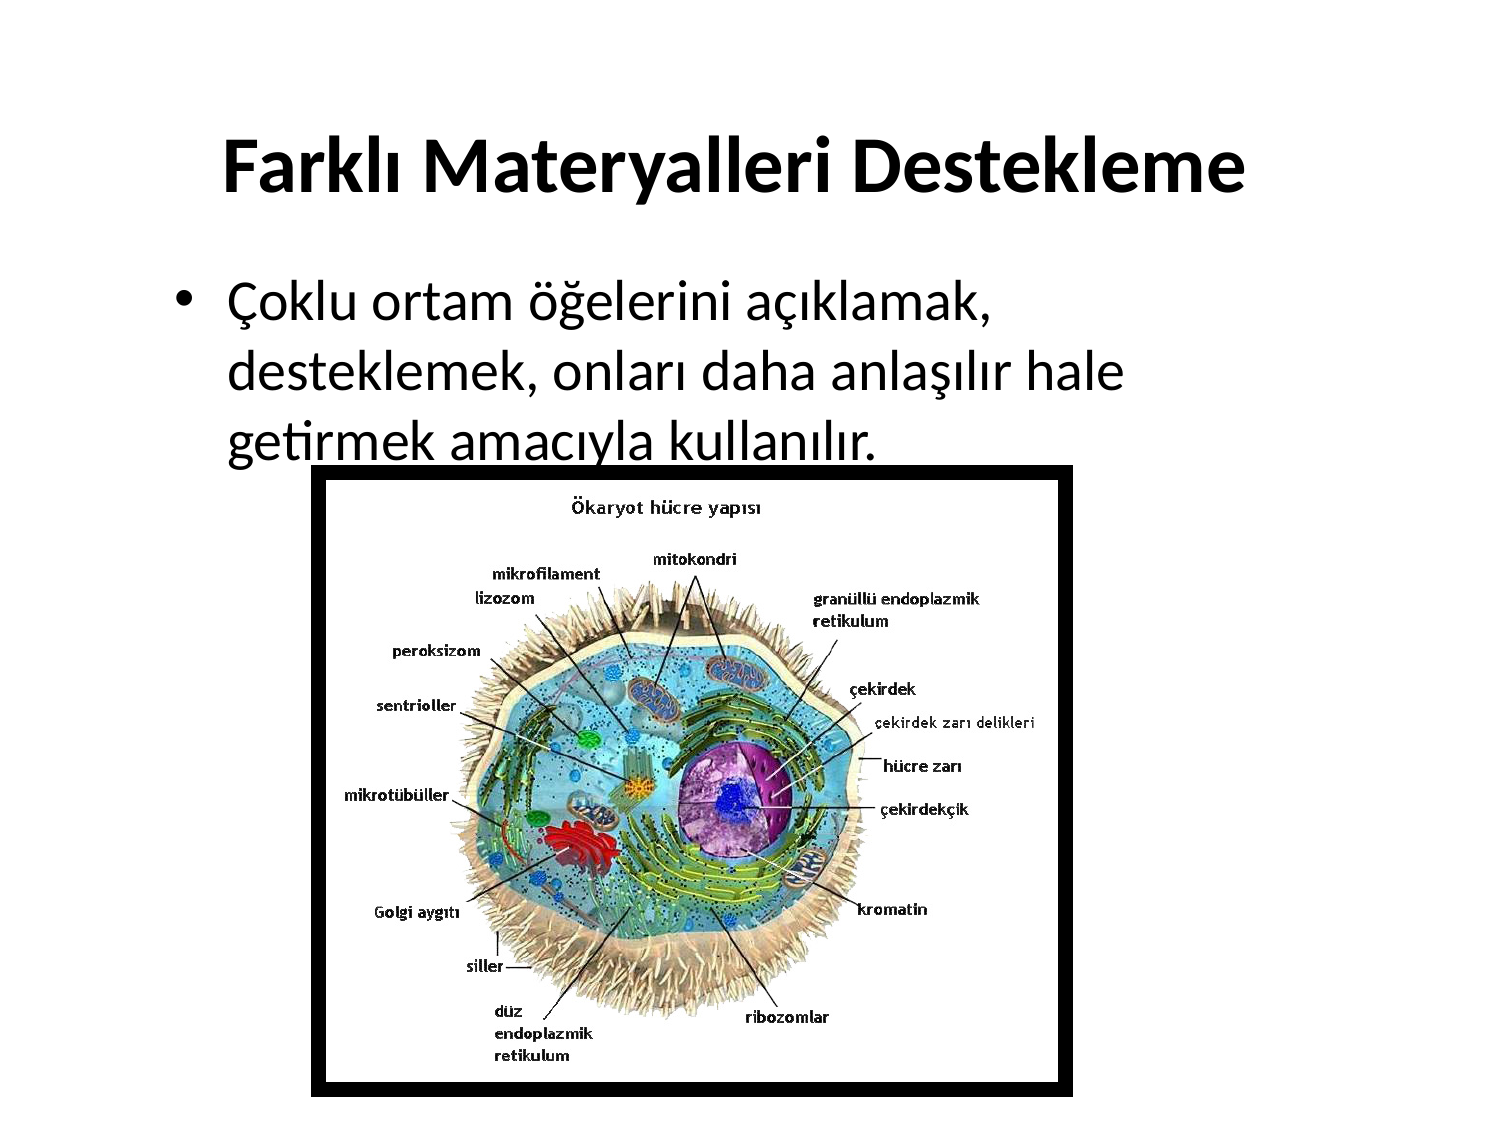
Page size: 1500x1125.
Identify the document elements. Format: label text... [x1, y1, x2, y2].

list Çoklu ortam öğelerini açıklamak, desteklemek, onları daha anlaşılır hale getirmek amacıyla kullanılır. [159, 255, 1317, 480]
title Farklı Materyalleri Destekleme [159, 66, 1312, 254]
picture [325, 479, 1059, 1083]
